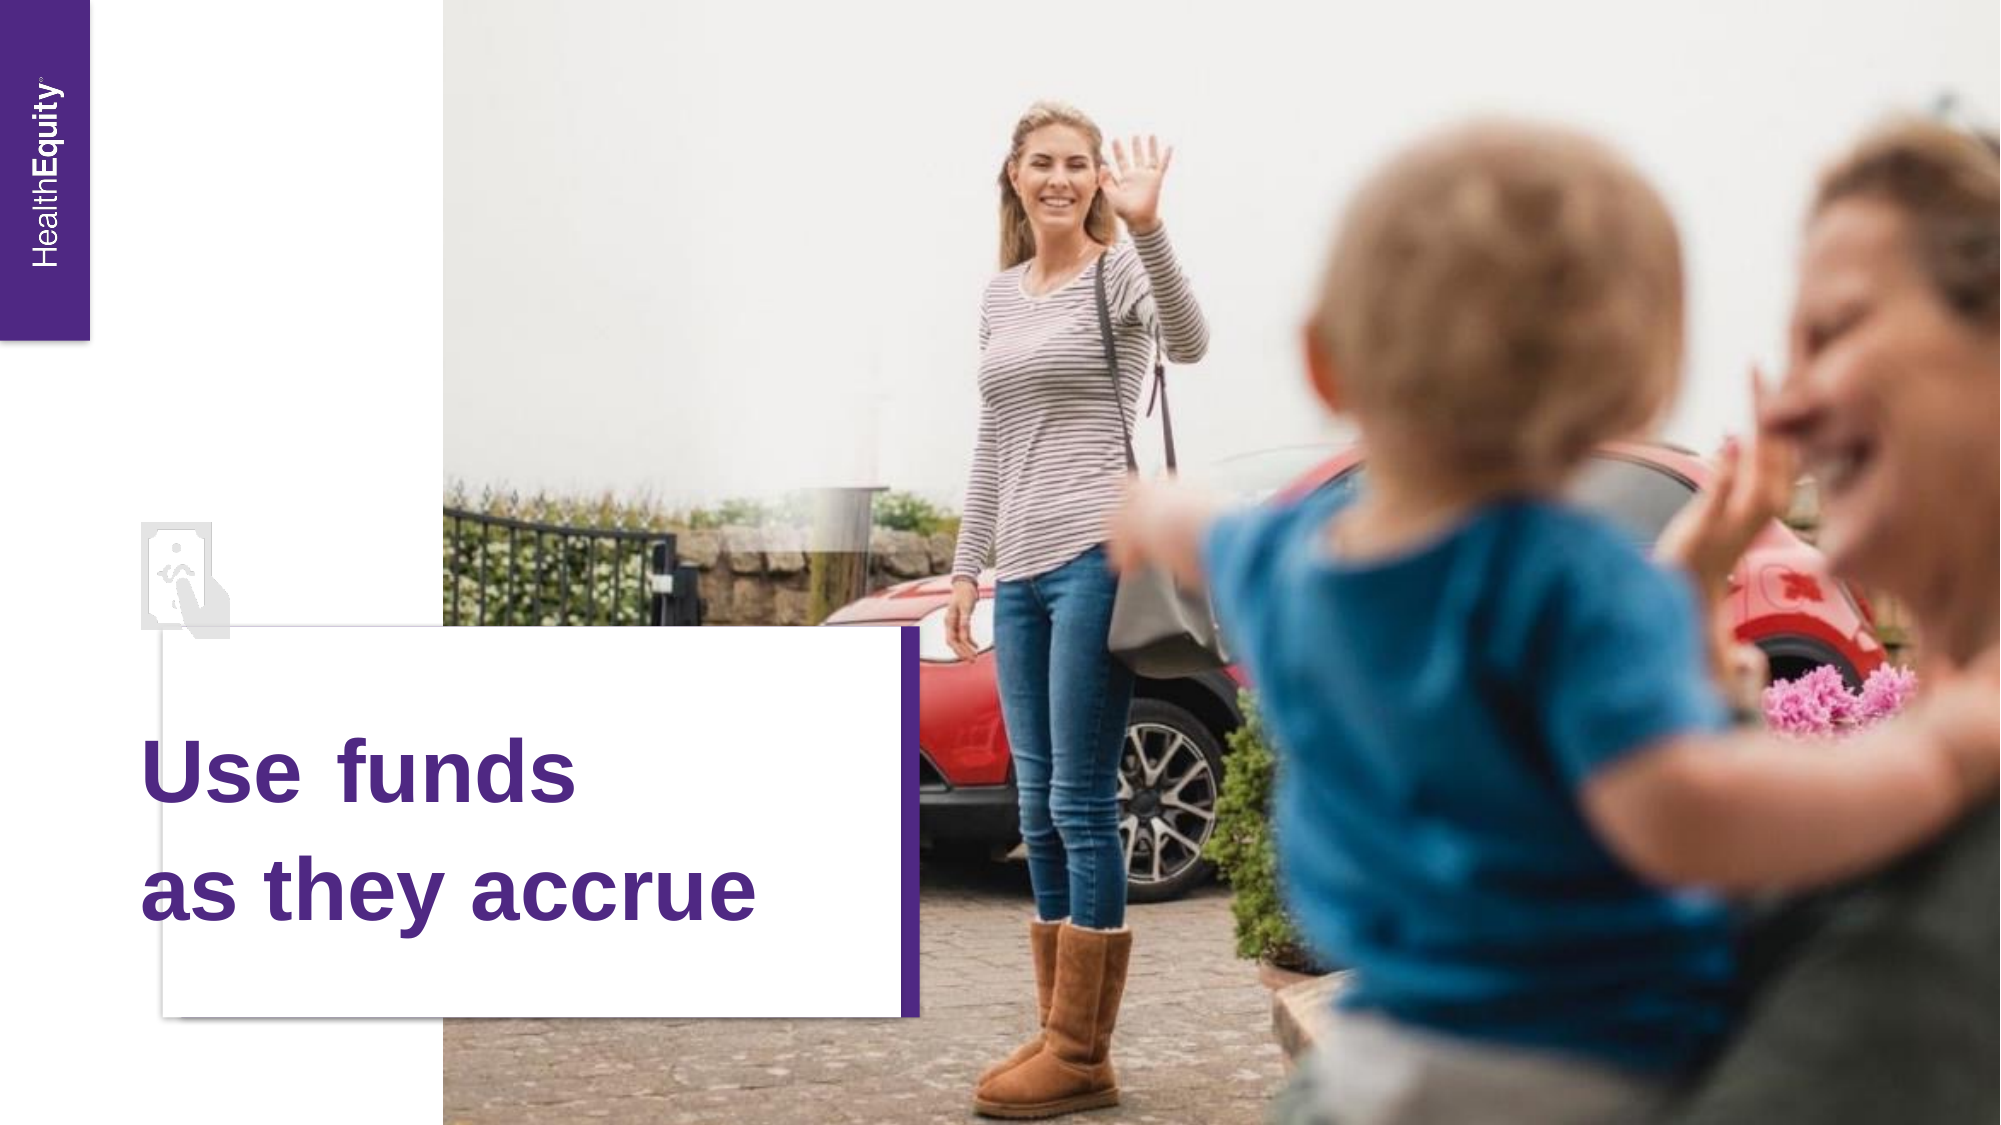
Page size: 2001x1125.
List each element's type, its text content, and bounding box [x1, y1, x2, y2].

picture [141, 522, 230, 639]
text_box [162, 626, 920, 1018]
title Use funds as they accrue [140, 706, 157, 935]
picture [442, 0, 2000, 1125]
picture [33, 78, 64, 266]
